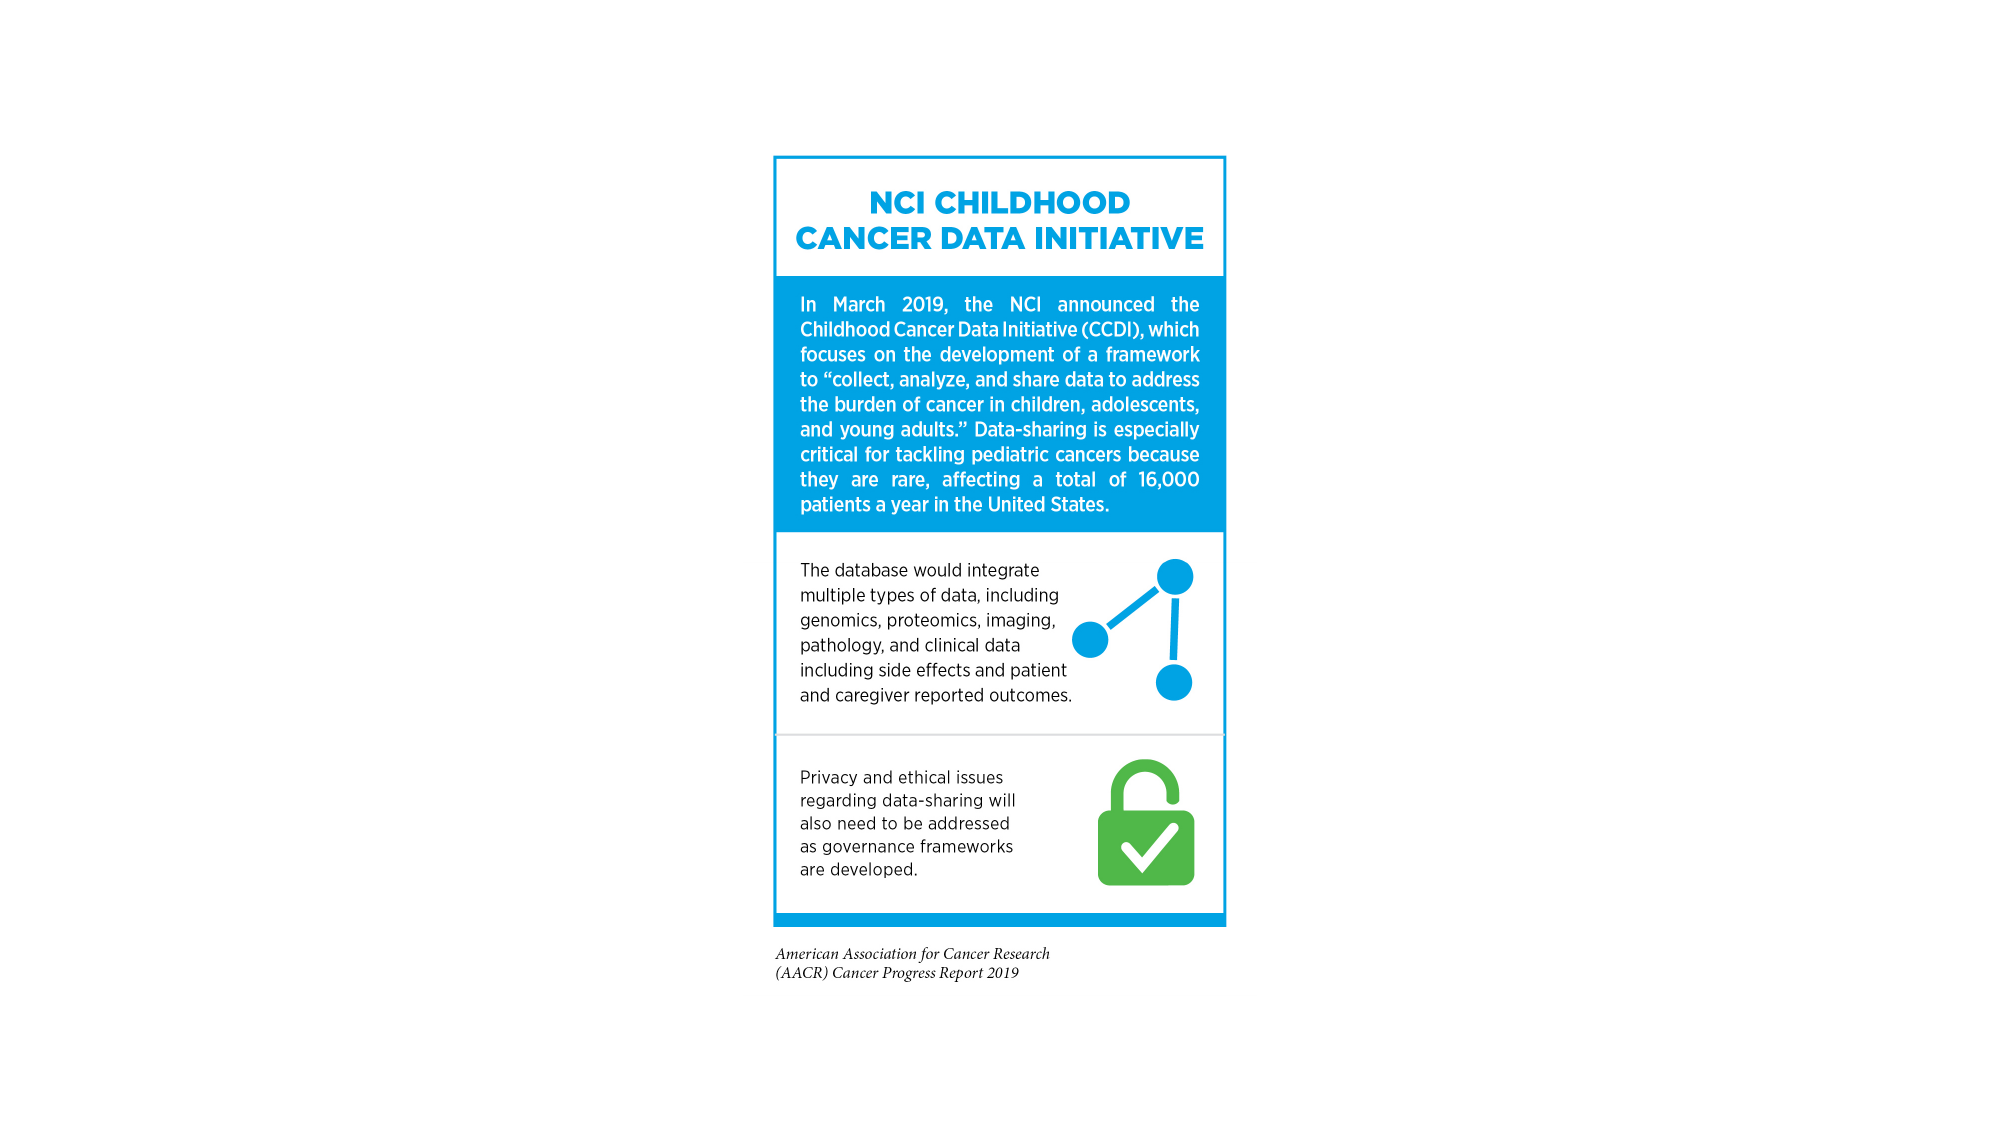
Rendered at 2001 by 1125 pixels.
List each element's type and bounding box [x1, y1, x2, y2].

picture [743, 129, 1257, 996]
